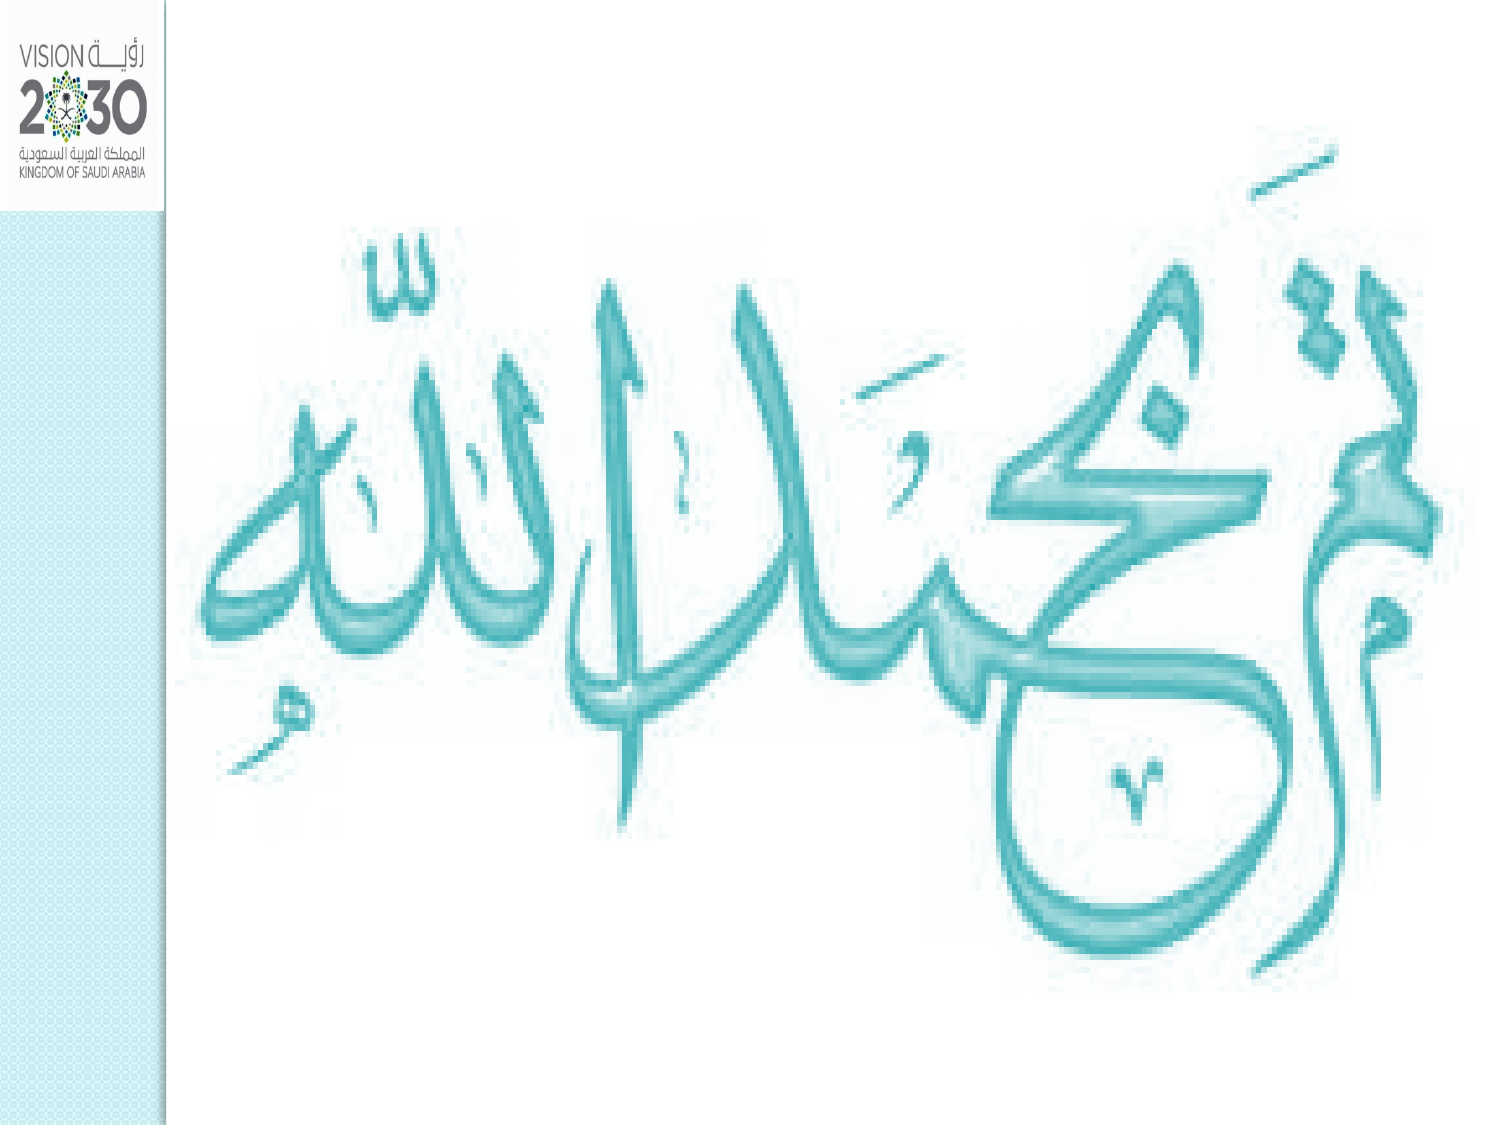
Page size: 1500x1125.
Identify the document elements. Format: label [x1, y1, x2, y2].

picture [0, 0, 165, 211]
picture [175, 125, 1475, 1000]
